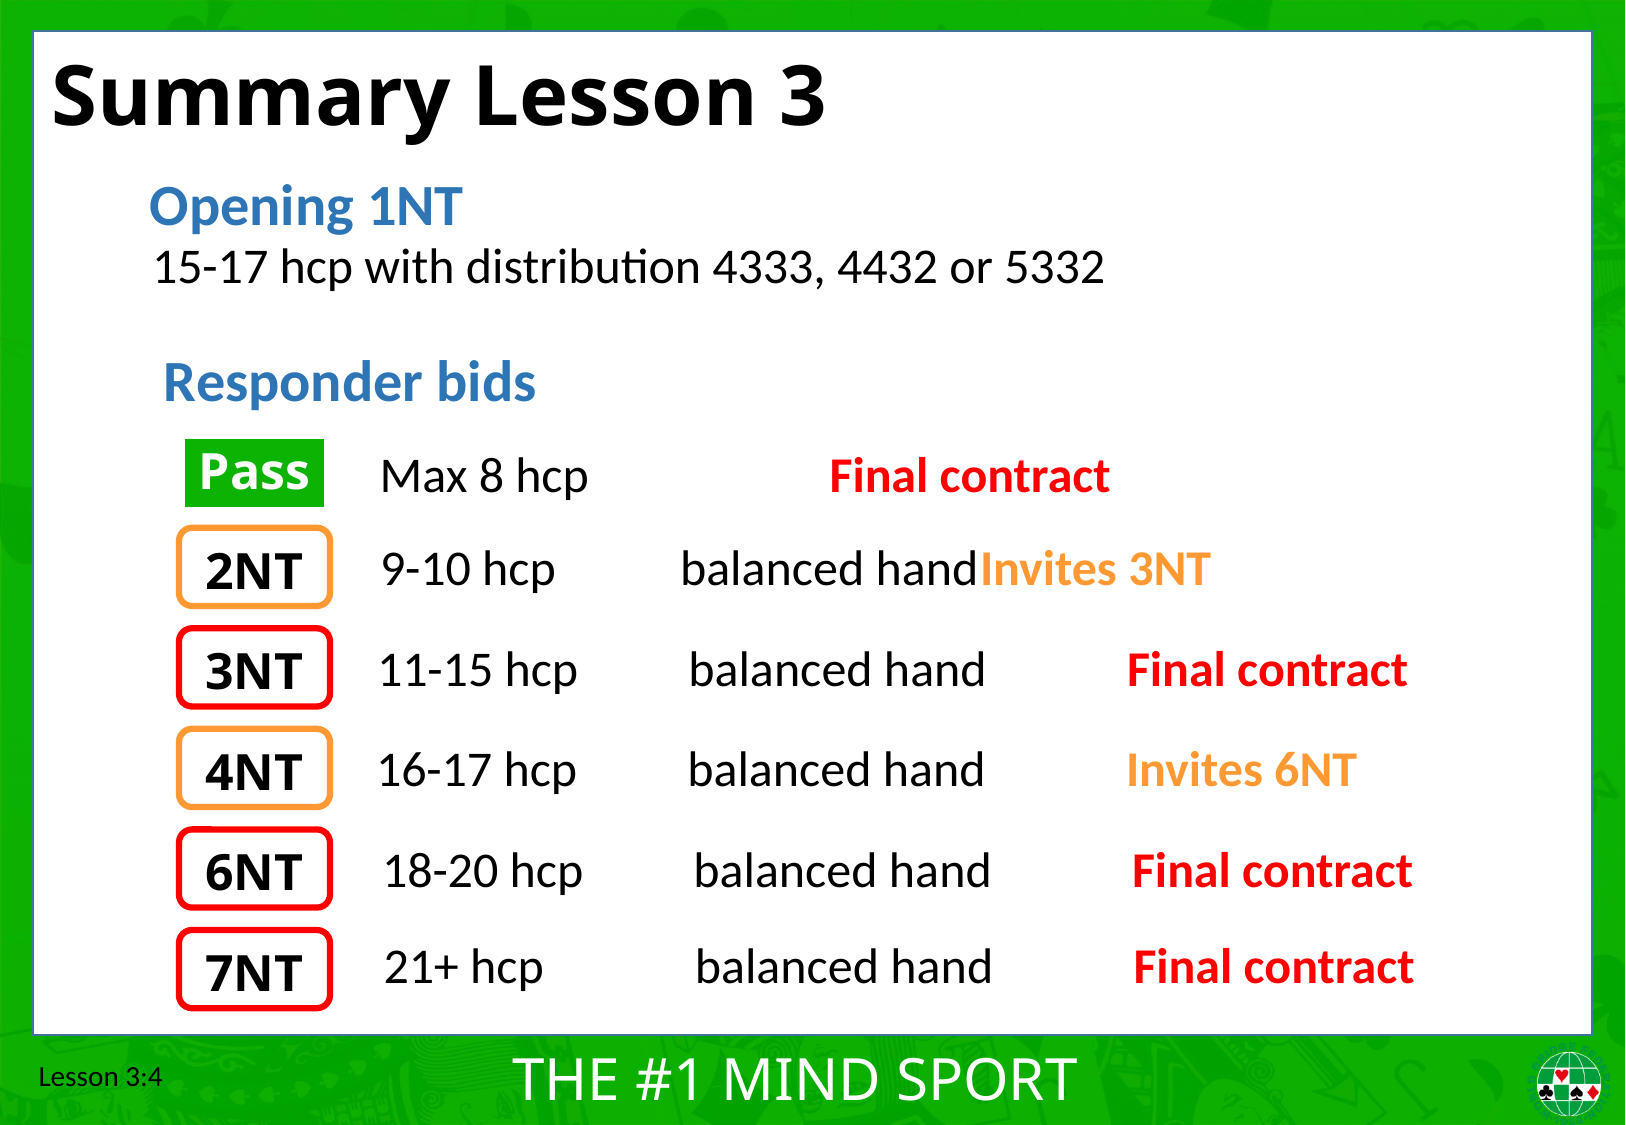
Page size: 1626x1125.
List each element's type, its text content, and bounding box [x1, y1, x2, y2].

text_box 15-17 hcp with distribution 4333, 4432 or 5332 [137, 236, 1121, 302]
title Summary Lesson 3 [36, 33, 1439, 163]
text_box Opening 1NT [135, 159, 479, 245]
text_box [178, 824, 1455, 910]
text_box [178, 723, 1489, 809]
picture [0, 0, 1626, 1125]
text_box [185, 430, 1450, 516]
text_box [178, 623, 1450, 709]
text_box Responder bids [149, 335, 552, 421]
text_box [178, 522, 1493, 608]
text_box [178, 921, 1457, 1009]
